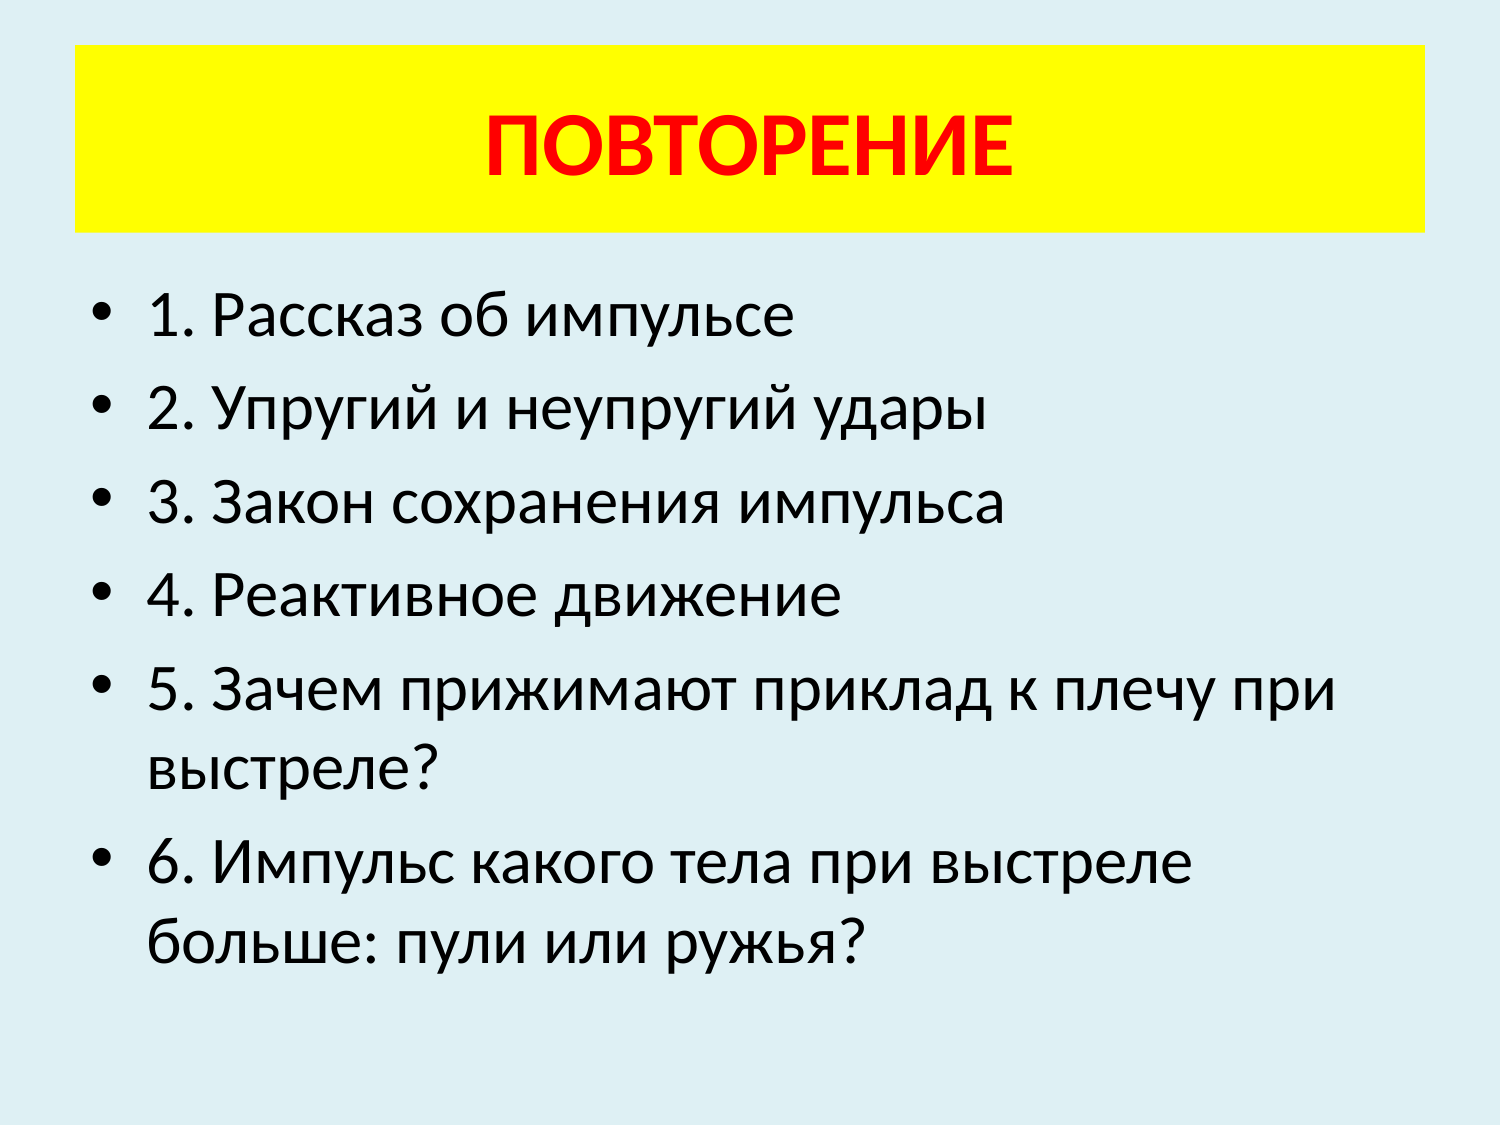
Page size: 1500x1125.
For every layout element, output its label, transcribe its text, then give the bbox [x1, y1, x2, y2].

title ПОВТОРЕНИЕ [75, 45, 1425, 233]
list 1. Рассказ об импульсе 2. Упругий и неупругий удары 3. Закон сохранения импульса 4. Реактивное движение 5. Зачем прижимают приклад к плечу при выстреле? 6. Импульс какого тела при выстреле больше: пули или ружья? [75, 262, 1425, 1005]
